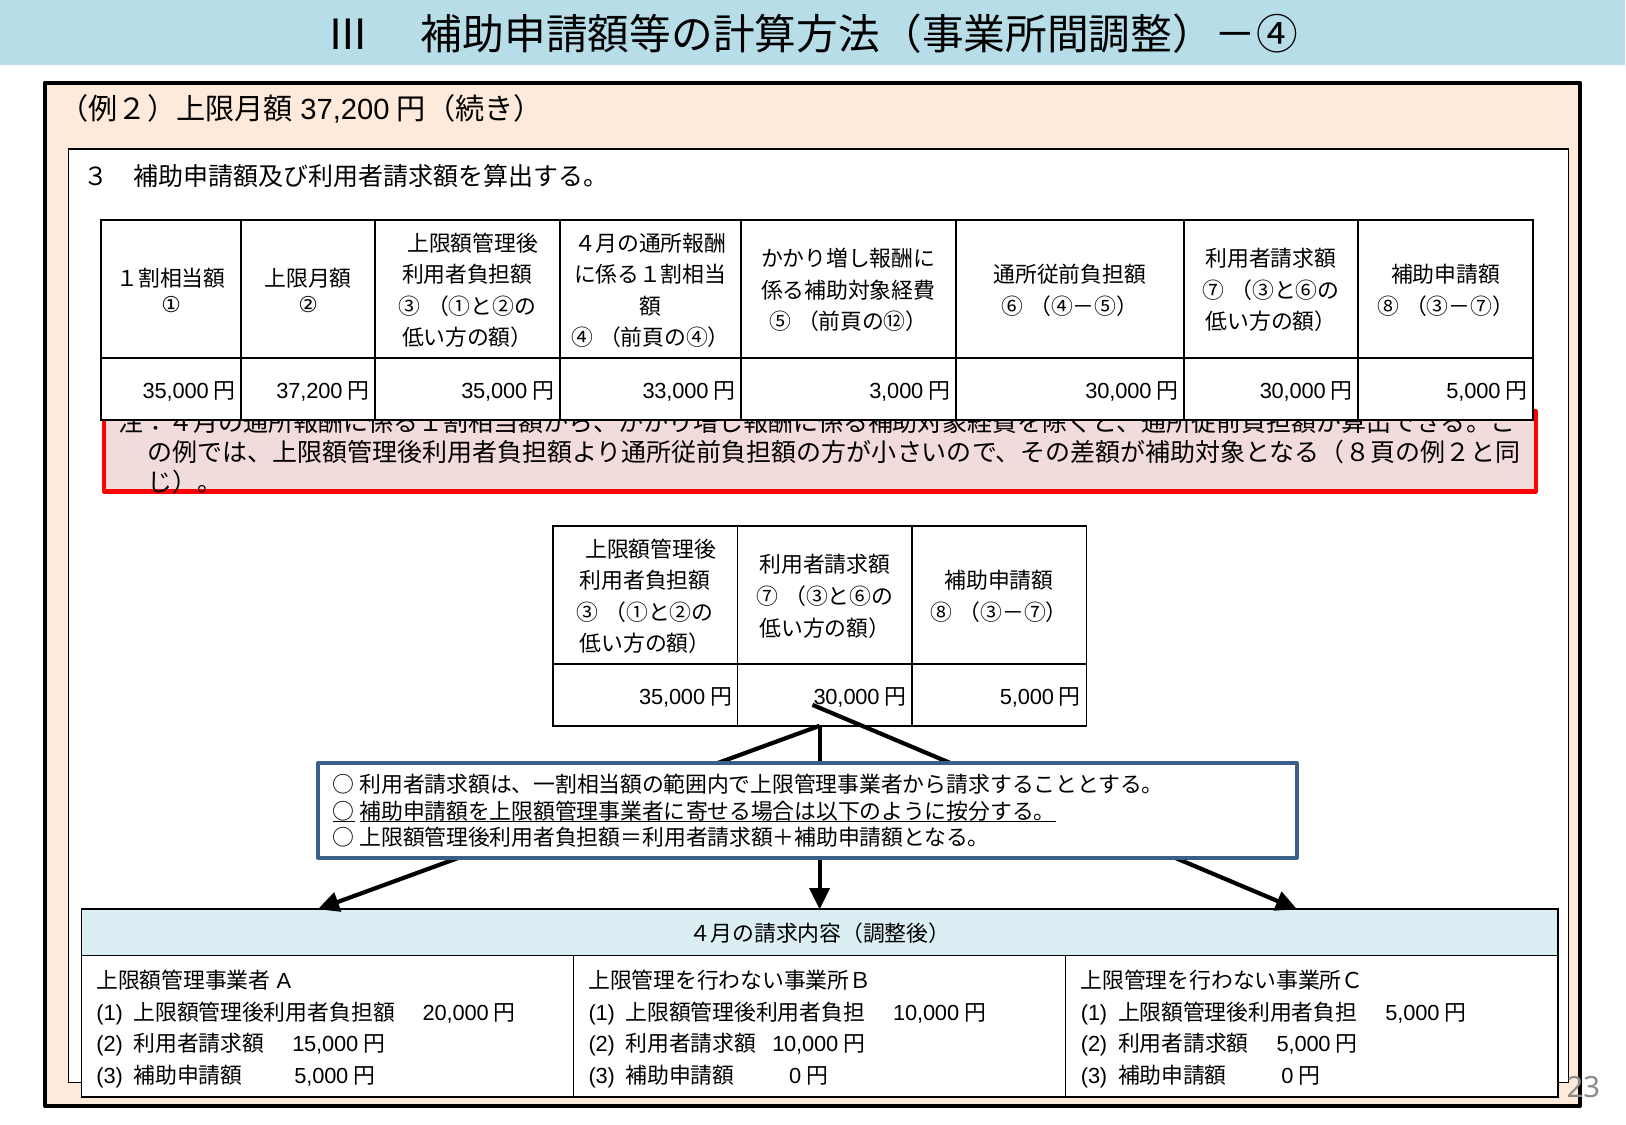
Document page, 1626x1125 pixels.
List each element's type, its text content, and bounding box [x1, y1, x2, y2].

table_cell 上限管理を行わない事業所Ｃ (1) 上限額管理後利用者負担 5,000円 (2) 利用者請求額 5,000円 (3) 補助申請額 0円 [1066, 956, 1557, 1096]
table_cell 3,000円 [742, 359, 955, 419]
text_box （例２）上限月額37,200円（続き） [43, 81, 1582, 1108]
table_header 補助申請額 ⑧（③－⑦） [1359, 221, 1532, 357]
table_cell 35,000円 [554, 665, 737, 703]
table_header 上限月額 ② [242, 221, 374, 357]
table_cell 5,000円 [913, 665, 1086, 703]
table_cell 37,200円 [242, 359, 374, 419]
table_header 上限額管理後 利用者負担額 ③（①と②の 低い方の額） [376, 221, 559, 357]
table_header かかり増し報酬に 係る補助対象経費 ⑤（前頁の⑫） [742, 221, 955, 357]
table_cell 30,000円 [957, 359, 1183, 419]
table_cell 35,000円 [376, 359, 559, 419]
text_box Ⅲ 補助申請額等の計算方法（事業所間調整）－④ [0, 0, 1625, 67]
table_cell 30,000円 [1185, 359, 1357, 419]
table_header 利用者請求額 ⑦（③と⑥の 低い方の額） [738, 527, 911, 663]
table_cell 上限管理を行わない事業所Ｂ (1) 上限額管理後利用者負担 10,000円 (2) 利用者請求額 10,000円 (3) 補助申請額 0円 [574, 956, 1065, 1096]
table_cell 5,000円 [1359, 359, 1532, 419]
table_header ３ 補助申請額及び利用者請求額を算出する。 [69, 150, 1568, 1082]
table_header 補助申請額 ⑧（③－⑦） [913, 527, 1086, 663]
table_cell 30,000円 [738, 665, 911, 703]
table_header ４月の請求内容（調整後） [82, 910, 1557, 955]
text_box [317, 704, 811, 910]
table_header 利用者請求額 ⑦（③と⑥の 低い方の額） [1185, 221, 1357, 357]
table_header １割相当額 ① [102, 221, 240, 357]
table_header 上限額管理後 利用者負担額 ③（①と②の 低い方の額） [554, 527, 737, 663]
table_cell 33,000円 [561, 359, 740, 419]
table_header 通所従前負担額 ⑥（④－⑤） [957, 221, 1183, 357]
slide_number 22 [1235, 1058, 1616, 1119]
table_header ４月の通所報酬に係る１割相当額 ④（前頁の④） [561, 221, 740, 357]
text_box 注：４月の通所報酬に係る１割相当額から、かかり増し報酬に係る補助対象経費を除くと、通所従前負担額が算出できる。この例では、上限額管理後利用者負担額より通所従前負担額の方が小さいので、その差額が補助対象となる（８頁の例２と同じ）。 [102, 409, 1538, 494]
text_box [812, 704, 1297, 910]
table_cell 上限額管理事業者A (1) 上限額管理後利用者負担額 20,000円 (2) 利用者請求額 15,000円 (3) 補助申請額 5,000円 [82, 956, 573, 1096]
table_cell 35,000円 [102, 359, 240, 419]
